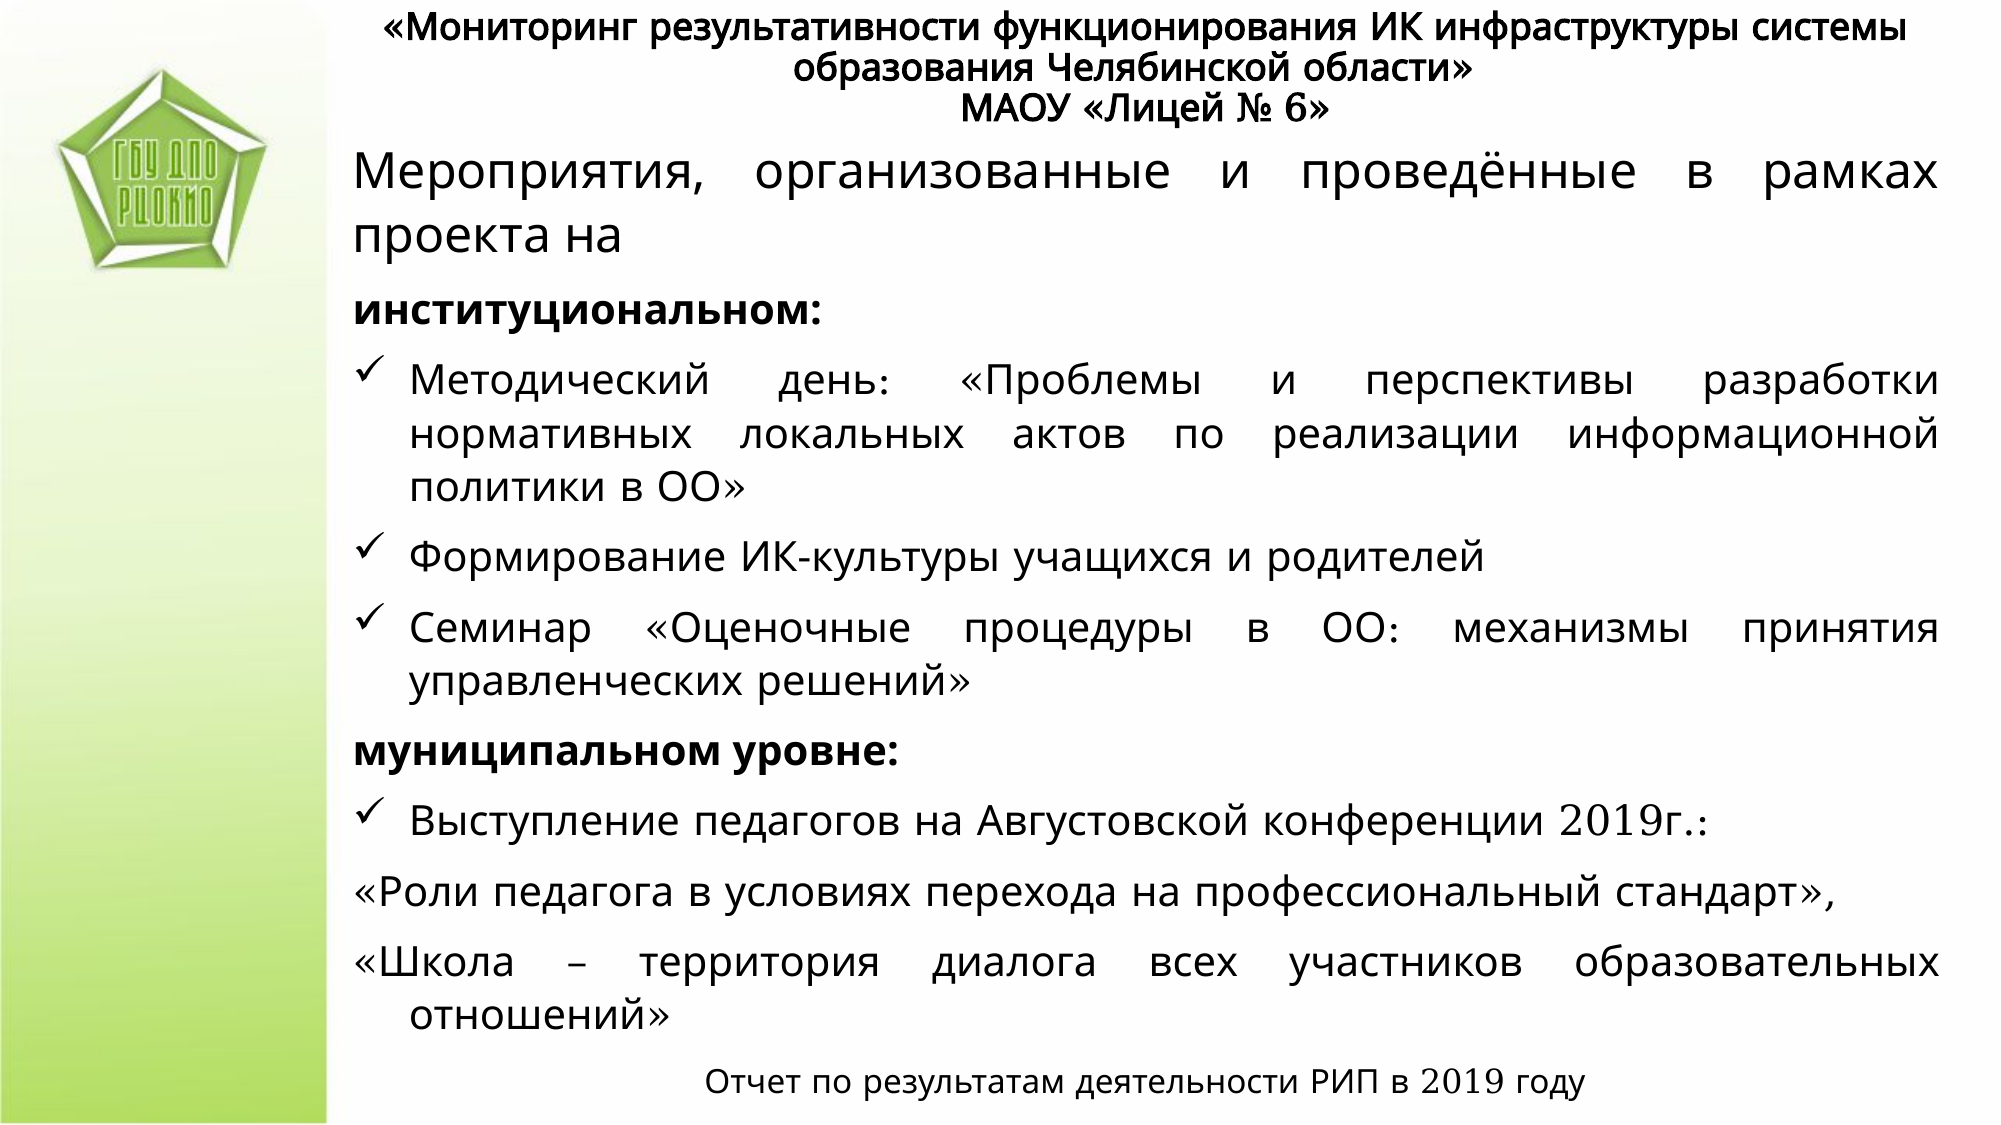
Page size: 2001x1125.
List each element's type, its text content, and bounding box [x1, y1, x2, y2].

picture [0, 0, 2001, 1125]
text_box Отчет по результатам деятельности РИП в 2019 году [446, 1046, 1845, 1109]
text_box Мероприятия, организованные и проведённые в рамках проекта на институциональном: Методический день: «Проблемы и перспективы разработки нормативных локальных актов по реализации информационной политики в ОО» Формирование ИК-культуры учащихся и родителей Семинар «Оценочные процедуры в ОО: механизмы принятия управленческих решений» муниципальном уровне: Выступление педагогов на Августовской конференции 2019г.: «Роли педагога в условиях перехода на профессиональный стандарт», «Школа – территория диалога всех участников образовательных отношений» [337, 126, 1955, 1046]
text_box «Мониторинг результативности функционирования ИК инфраструктуры системы образования Челябинской области» МАОУ «Лицей № 6» [357, 0, 1933, 121]
